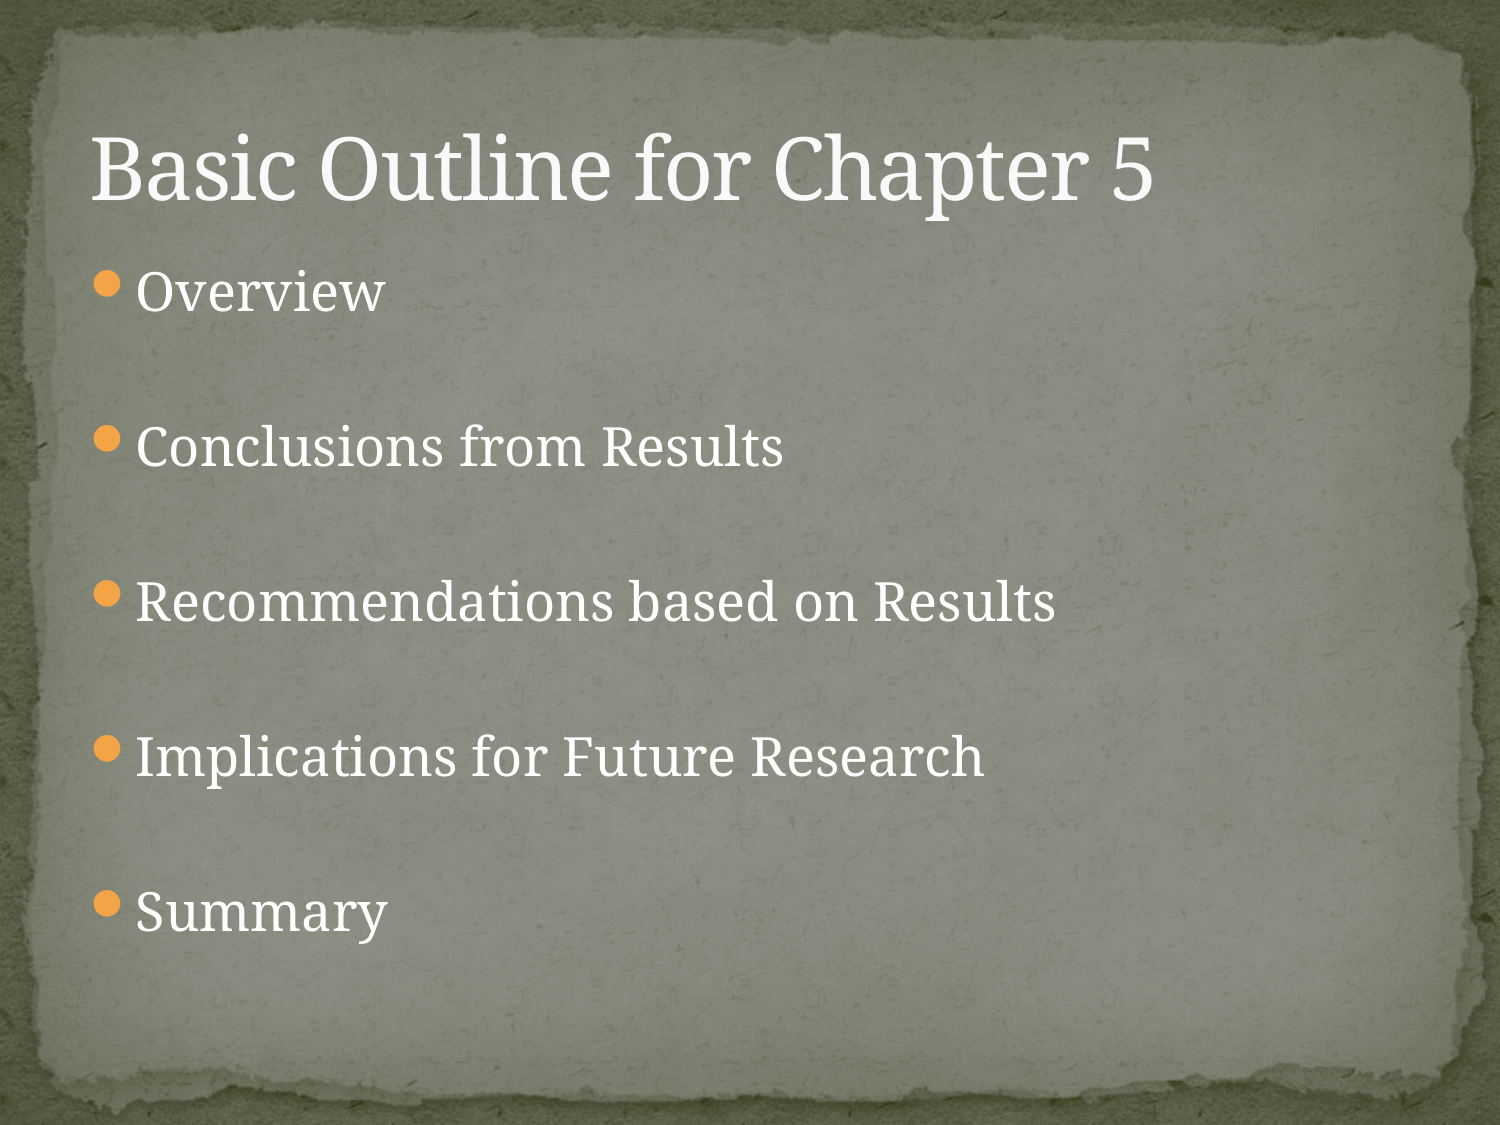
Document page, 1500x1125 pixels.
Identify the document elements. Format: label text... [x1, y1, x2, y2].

list Overview Conclusions from Results Recommendations based on Results Implications for Future Research Summary [75, 249, 1425, 1000]
title Basic Outline for Chapter 5 [74, 24, 1425, 225]
